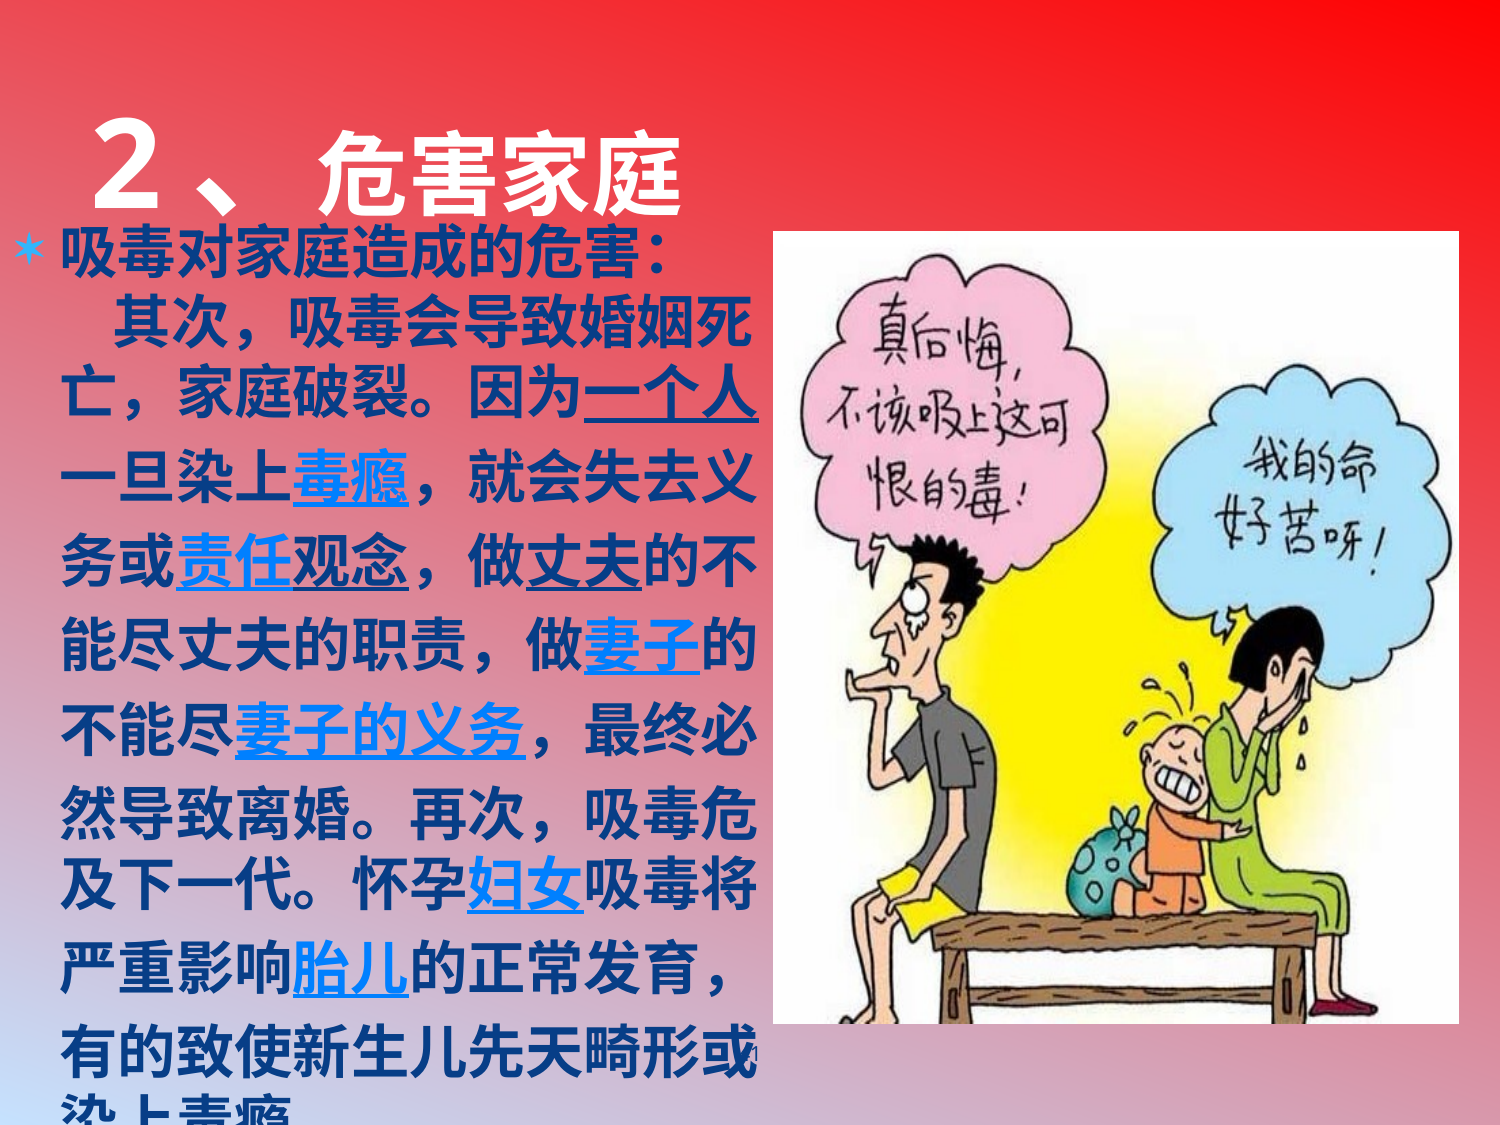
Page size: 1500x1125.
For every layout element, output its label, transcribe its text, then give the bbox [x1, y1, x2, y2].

list 吸毒对家庭造成的危害： 其次，吸毒会导致婚姻死亡，家庭破裂。因为一个人一旦染上毒瘾，就会失去义务或责任观念，做丈夫的不能尽丈夫的职责，做妻子的不能尽妻子的义务，最终必然导致离婚。再次，吸毒危及下一代。怀孕妇女吸毒将严重影响胎儿的正常发育，有的致使新生儿先天畸形或染上毒瘾。 [0, 207, 810, 929]
title 2、危害家庭 [74, 55, 1426, 229]
slide_number 41 [654, 1025, 846, 1086]
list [773, 231, 1459, 1024]
